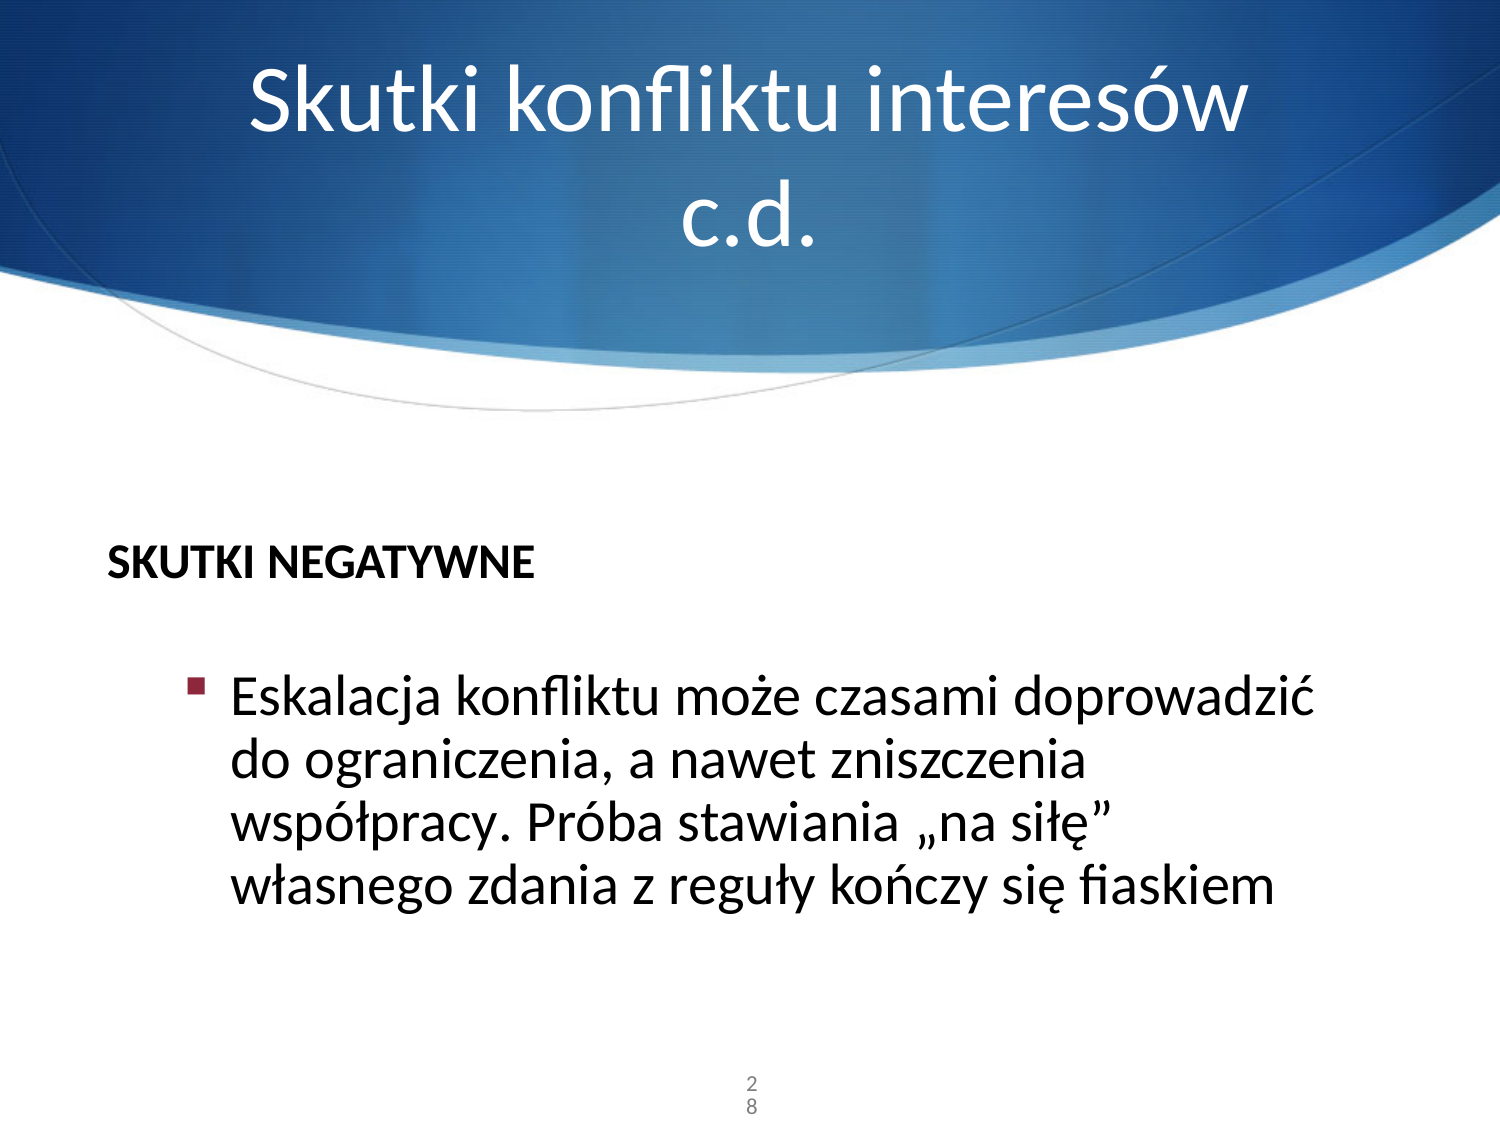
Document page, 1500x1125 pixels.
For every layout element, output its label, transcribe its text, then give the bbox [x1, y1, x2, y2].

slide_number 28 [730, 1062, 769, 1103]
text_box SKUTKI NEGATYWNE Eskalacja konfliktu może czasami doprowadzić do ograniczenia, a nawet zniszczenia współpracy. Próba stawiania „na siłę” własnego zdania z reguły kończy się fiaskiem [99, 527, 1363, 1083]
picture [0, 0, 1500, 1125]
title Skutki konfliktu interesów c.d. [75, 0, 1425, 301]
